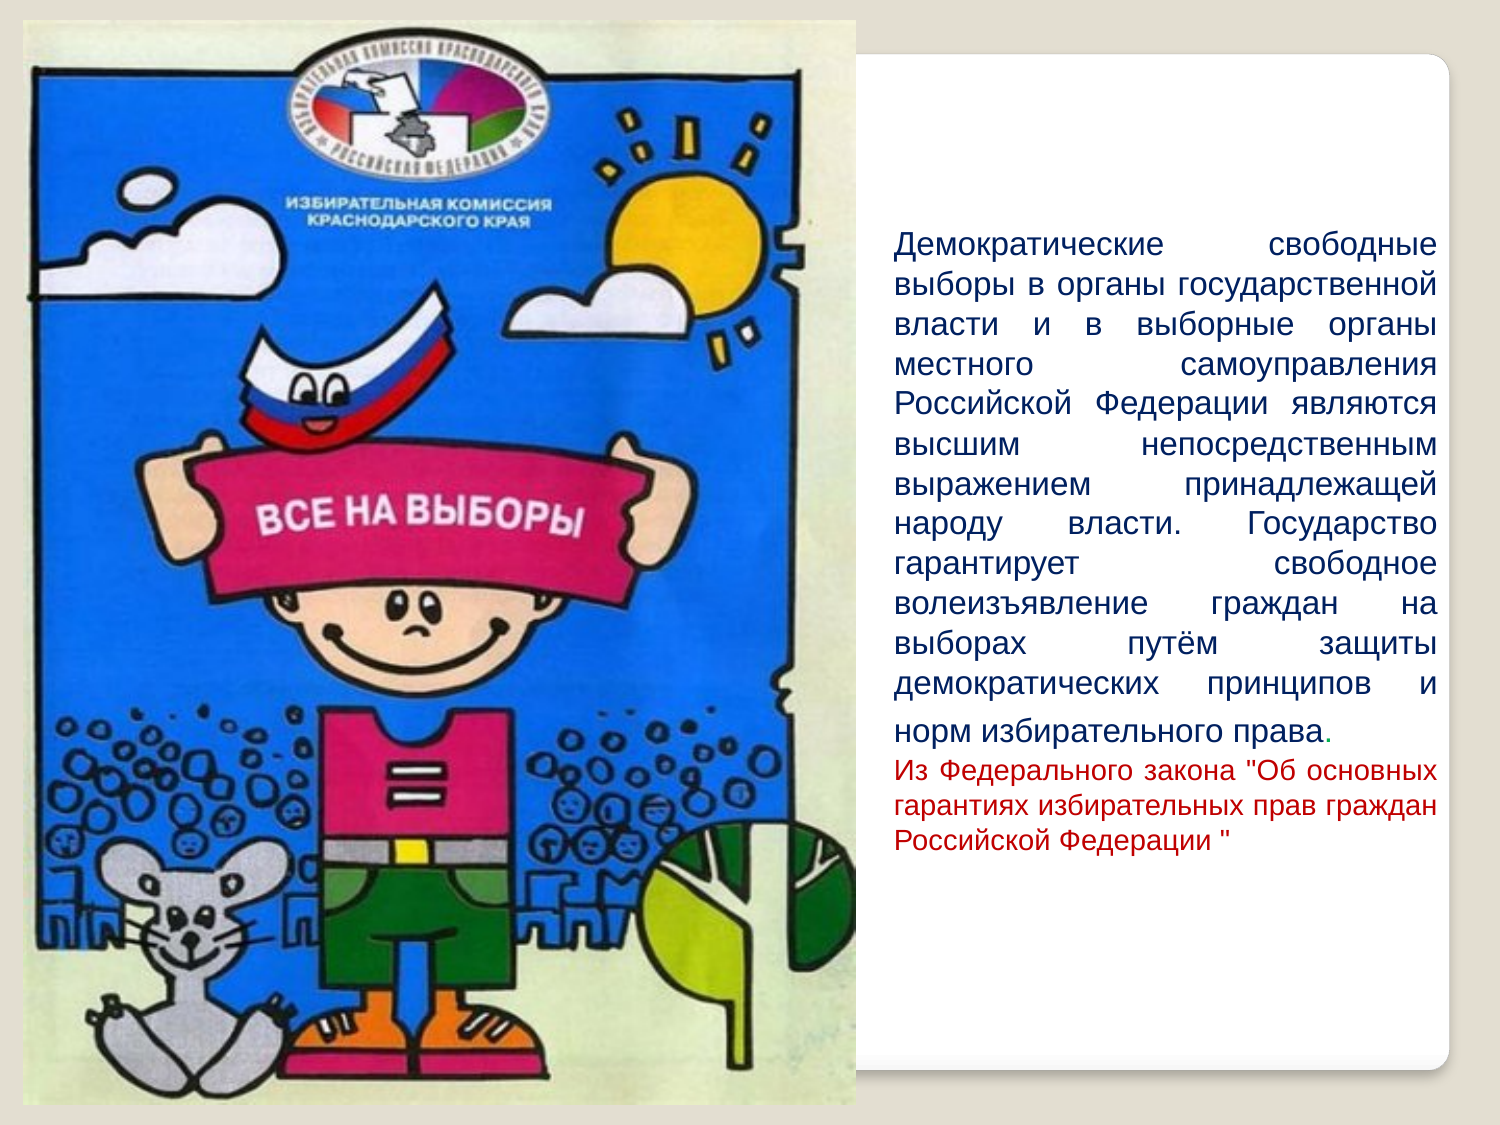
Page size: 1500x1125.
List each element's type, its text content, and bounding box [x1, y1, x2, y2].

picture [23, 20, 856, 1105]
text_box Демократические свободные выборы в органы государственной власти и в выборные органы местного самоуправления Российской Федерации являются высшим непосредственным выражением принадлежащей народу власти. Государство гарантирует свободное волеизъявление граждан на выборах путём защиты демократических принципов и норм избирательного права. Из Федерального закона "Об основных гарантиях избирательных прав граждан Российской Федерации " [878, 214, 1454, 864]
